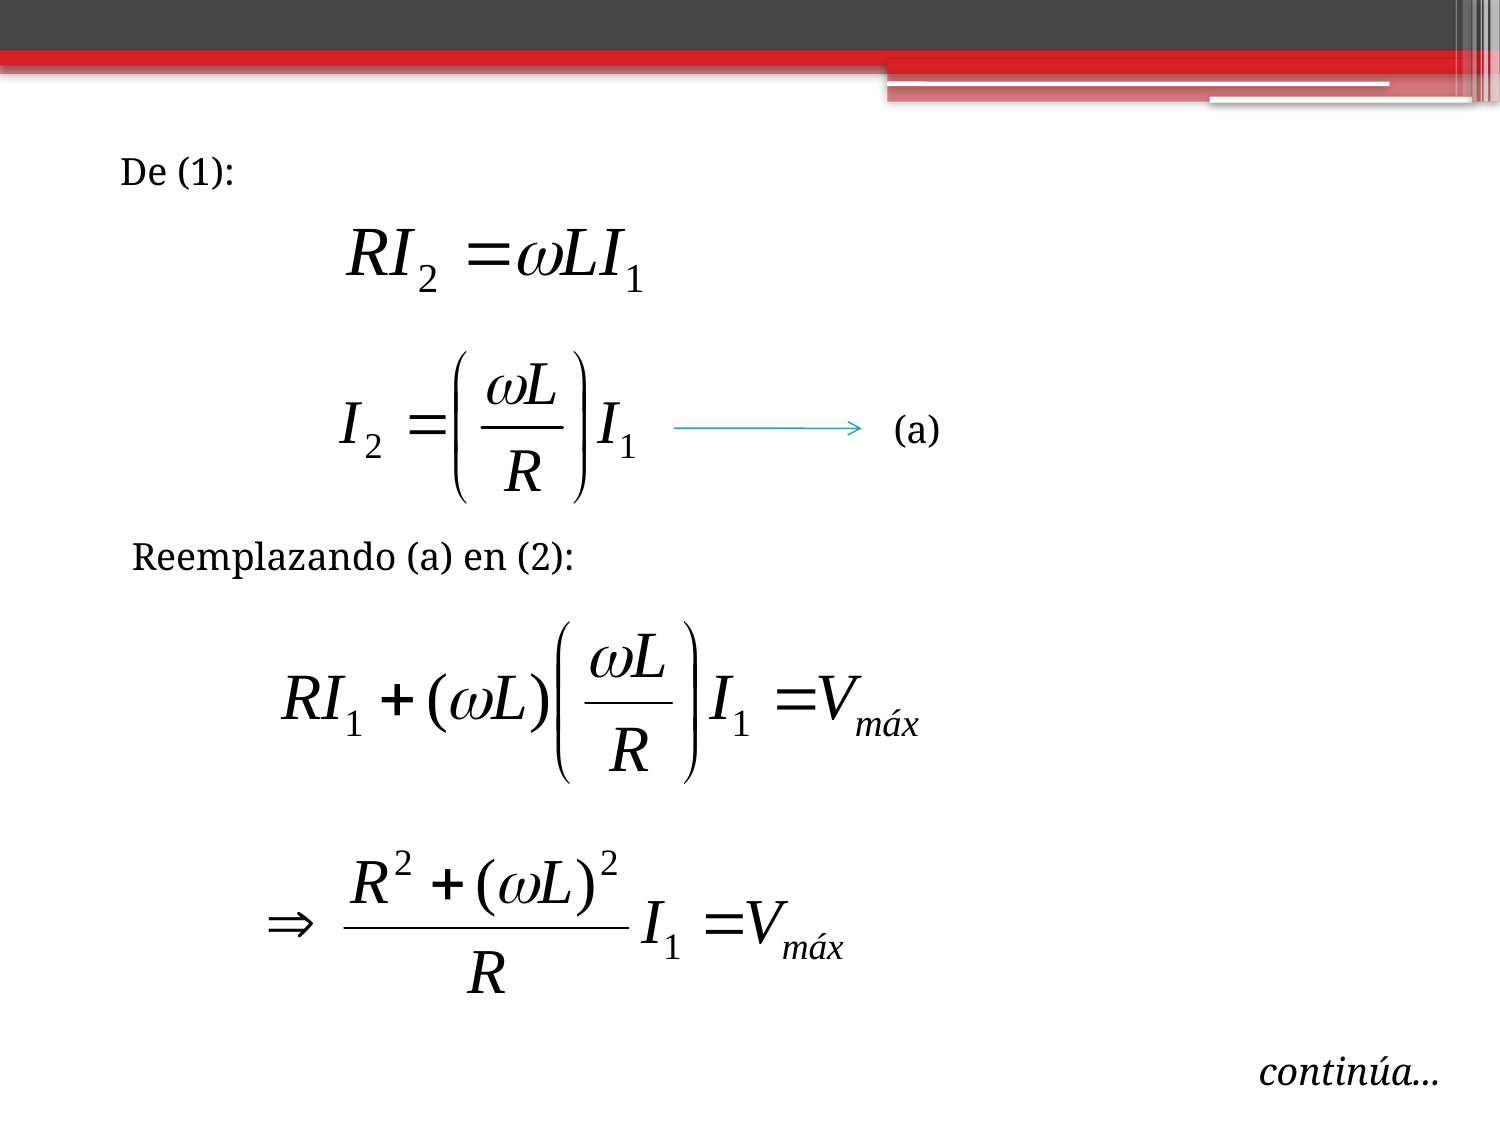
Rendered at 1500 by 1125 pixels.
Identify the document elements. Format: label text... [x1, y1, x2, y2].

text_box Reemplazando (a) en (2): [117, 525, 1020, 586]
text_box (a) [878, 398, 961, 459]
text_box De (1): [105, 140, 305, 201]
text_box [327, 339, 644, 516]
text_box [257, 831, 855, 1009]
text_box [333, 204, 657, 305]
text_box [269, 609, 932, 798]
text_box continúa... [1243, 1040, 1477, 1101]
